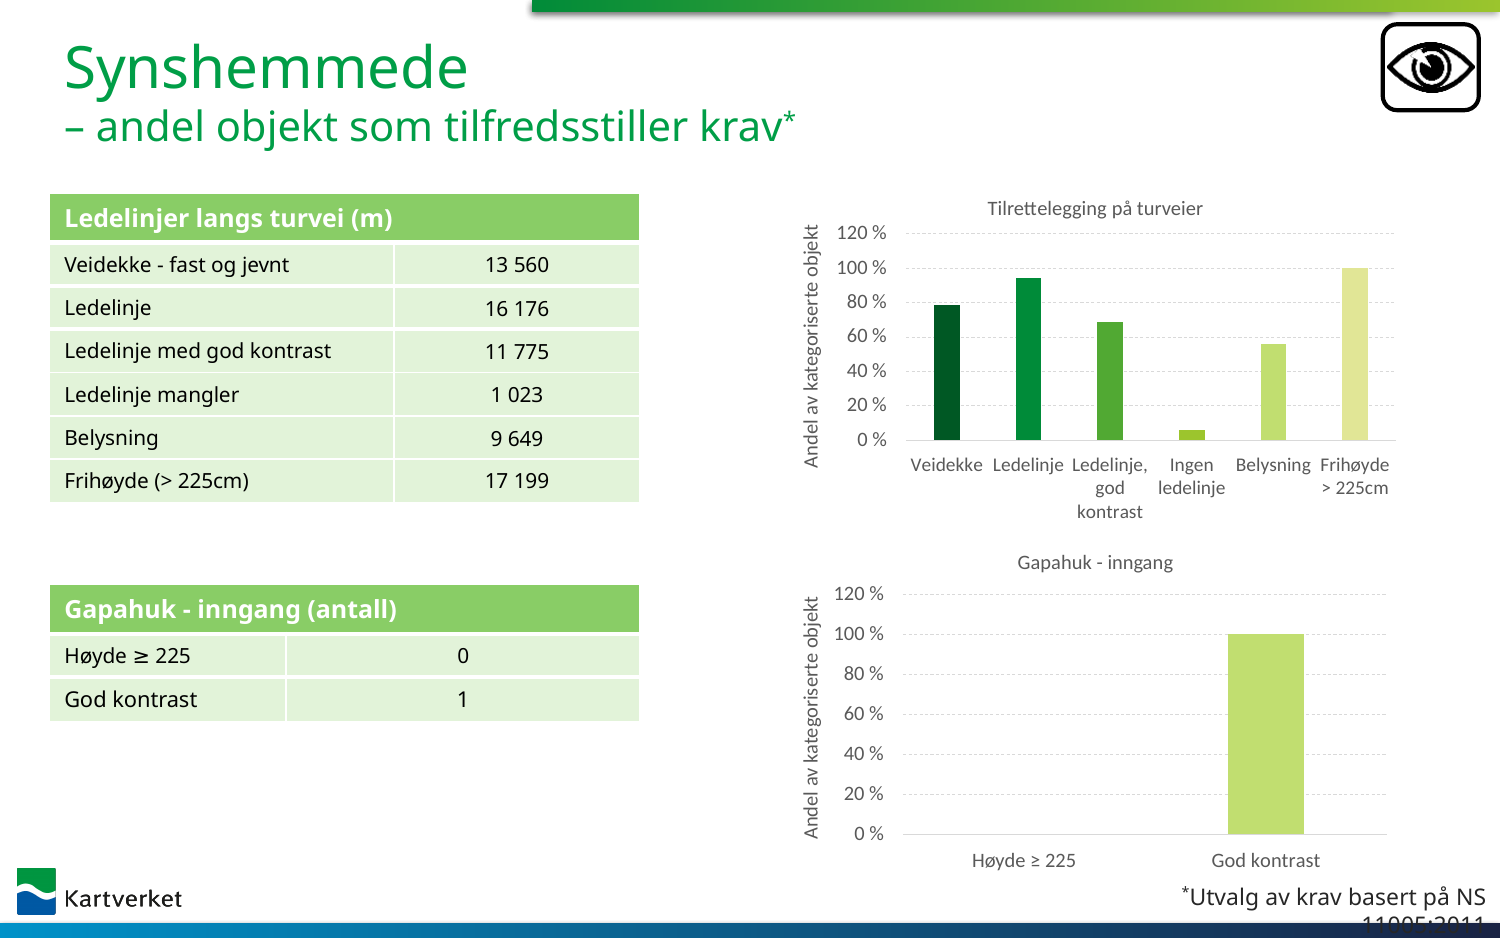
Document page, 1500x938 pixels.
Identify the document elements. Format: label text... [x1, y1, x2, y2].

table_cell Ledelinje mangler [50, 373, 393, 415]
text_box Synshemmede – andel objekt som tilfredsstiller krav* [49, 24, 1431, 158]
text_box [1382, 24, 1480, 111]
table_header Gapahuk - inngang (antall) [50, 585, 639, 632]
table_cell 17 199 [395, 460, 639, 502]
table_cell 1 023 [395, 373, 639, 415]
table_cell 11 775 [395, 331, 639, 372]
text_box *Utvalg av krav basert på NS 11005:2011 [1068, 873, 1500, 938]
table_cell Veidekke - fast og jevnt [50, 245, 393, 284]
table_cell Belysning [50, 417, 393, 458]
picture [791, 541, 1400, 880]
table_cell Frihøyde (> 225cm) [50, 460, 393, 502]
table_cell God kontrast [50, 679, 285, 721]
table_cell Høyde ≥ 225 [50, 636, 285, 675]
table_cell 1 [287, 679, 639, 721]
table_cell Ledelinje [50, 288, 393, 327]
table_cell 0 [287, 636, 639, 675]
table_header Ledelinjer langs turvei (m) [50, 194, 639, 240]
table_cell 13 560 [395, 245, 639, 284]
table_cell 16 176 [395, 288, 639, 327]
table_cell Ledelinje med god kontrast [50, 331, 393, 372]
picture [791, 187, 1400, 526]
table_cell 9 649 [395, 417, 639, 458]
